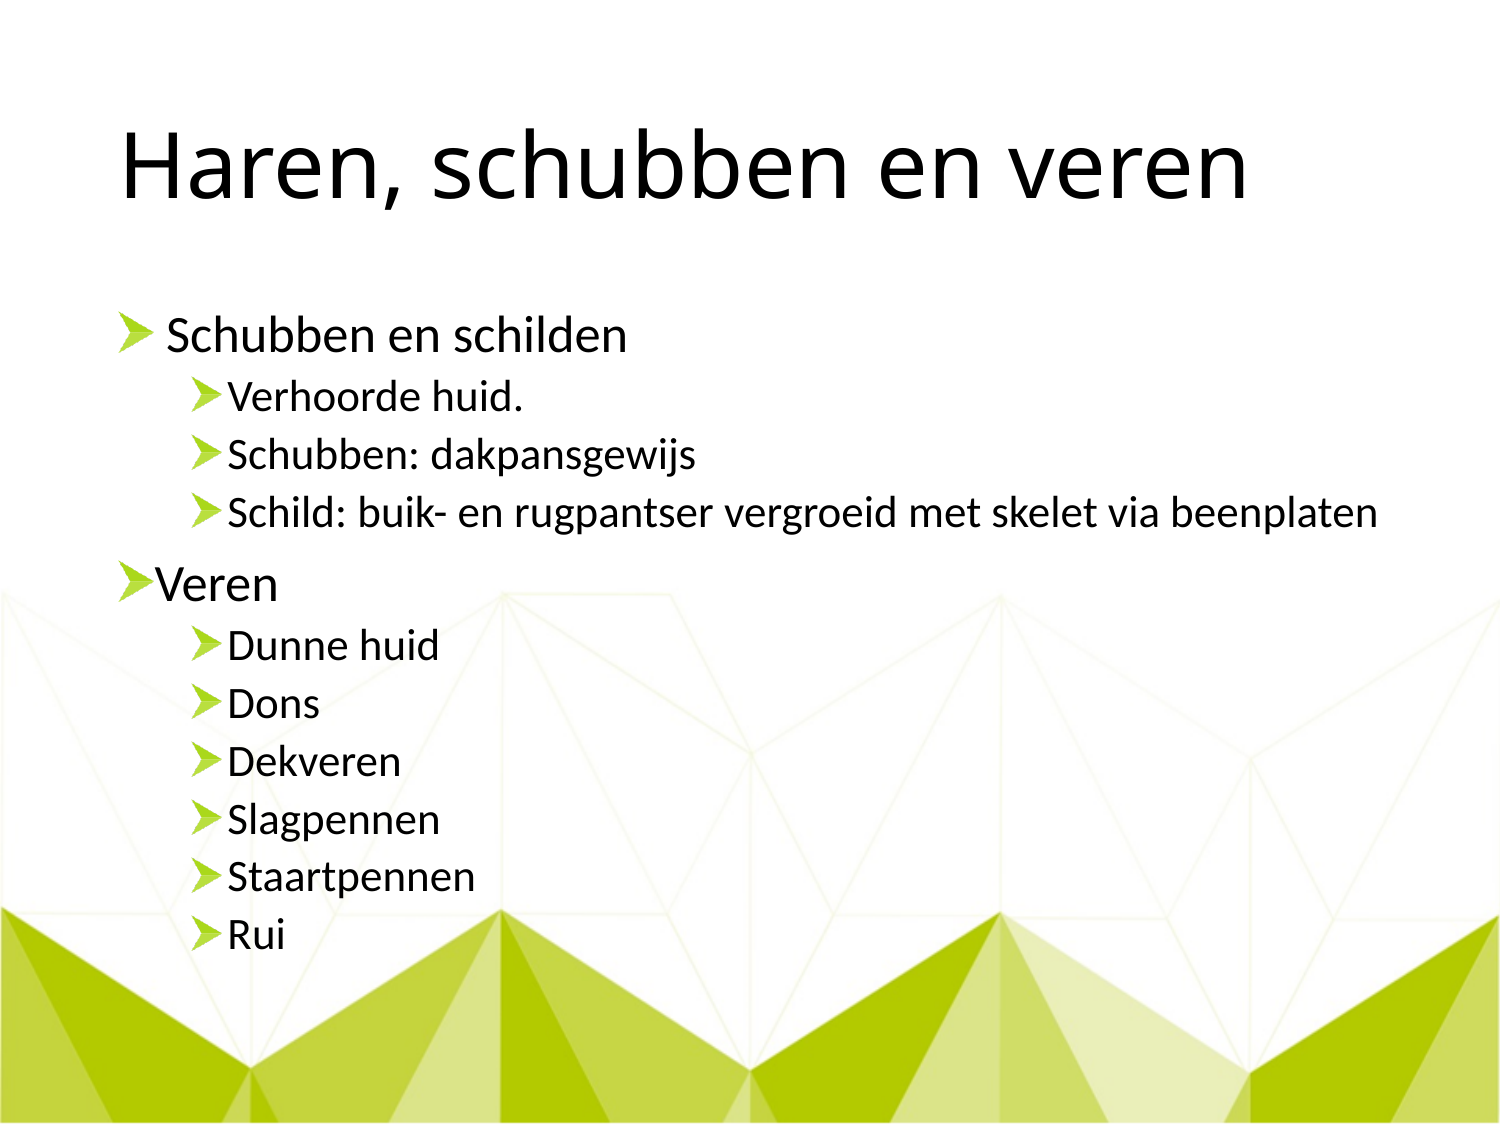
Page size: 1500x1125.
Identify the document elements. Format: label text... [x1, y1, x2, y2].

picture [0, 0, 1500, 1125]
list Schubben en schilden Verhoorde huid. Schubben: dakpansgewijs Schild: buik- en rugpantser vergroeid met skelet via beenplaten Veren Dunne huid Dons Dekveren Slagpennen Staartpennen Rui [103, 299, 1397, 1014]
title Haren, schubben en veren [103, 59, 1397, 278]
